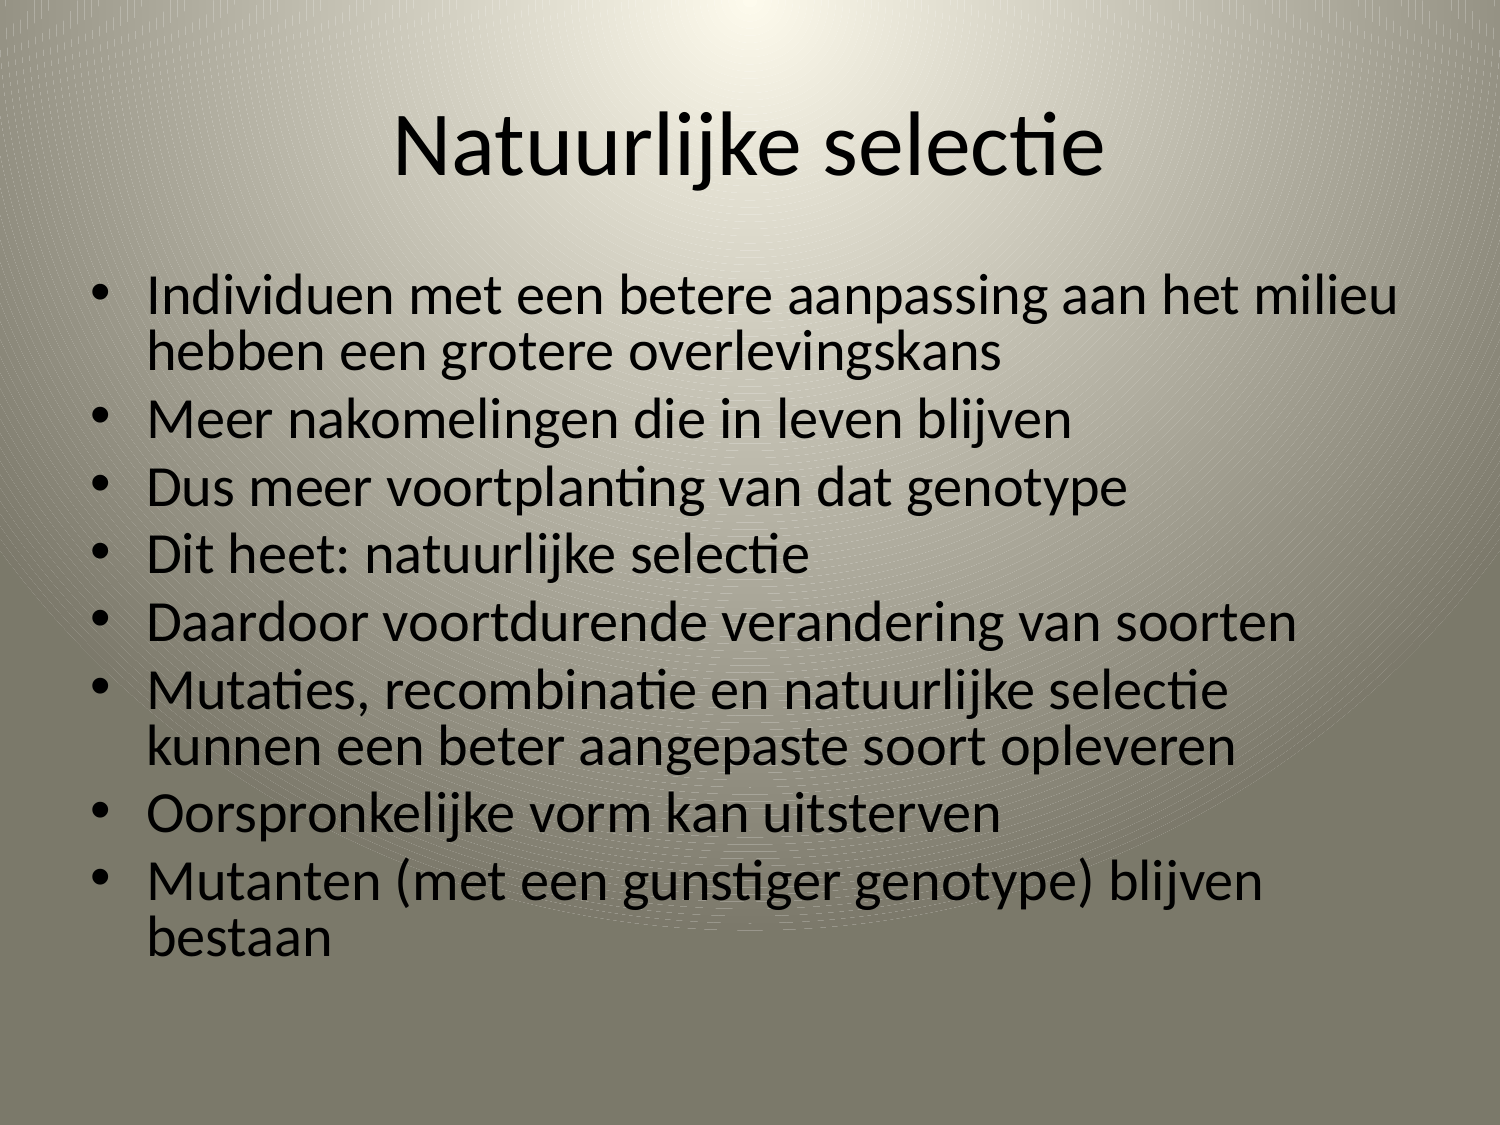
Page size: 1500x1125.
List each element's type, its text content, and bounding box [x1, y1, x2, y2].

list Individuen met een betere aanpassing aan het milieu hebben een grotere overlevingskans Meer nakomelingen die in leven blijven Dus meer voortplanting van dat genotype Dit heet: natuurlijke selectie Daardoor voortdurende verandering van soorten Mutaties, recombinatie en natuurlijke selectie kunnen een beter aangepaste soort opleveren Oorspronkelijke vorm kan uitsterven Mutanten (met een gunstiger genotype) blijven bestaan [75, 262, 1425, 1005]
title Natuurlijke selectie [75, 45, 1425, 233]
